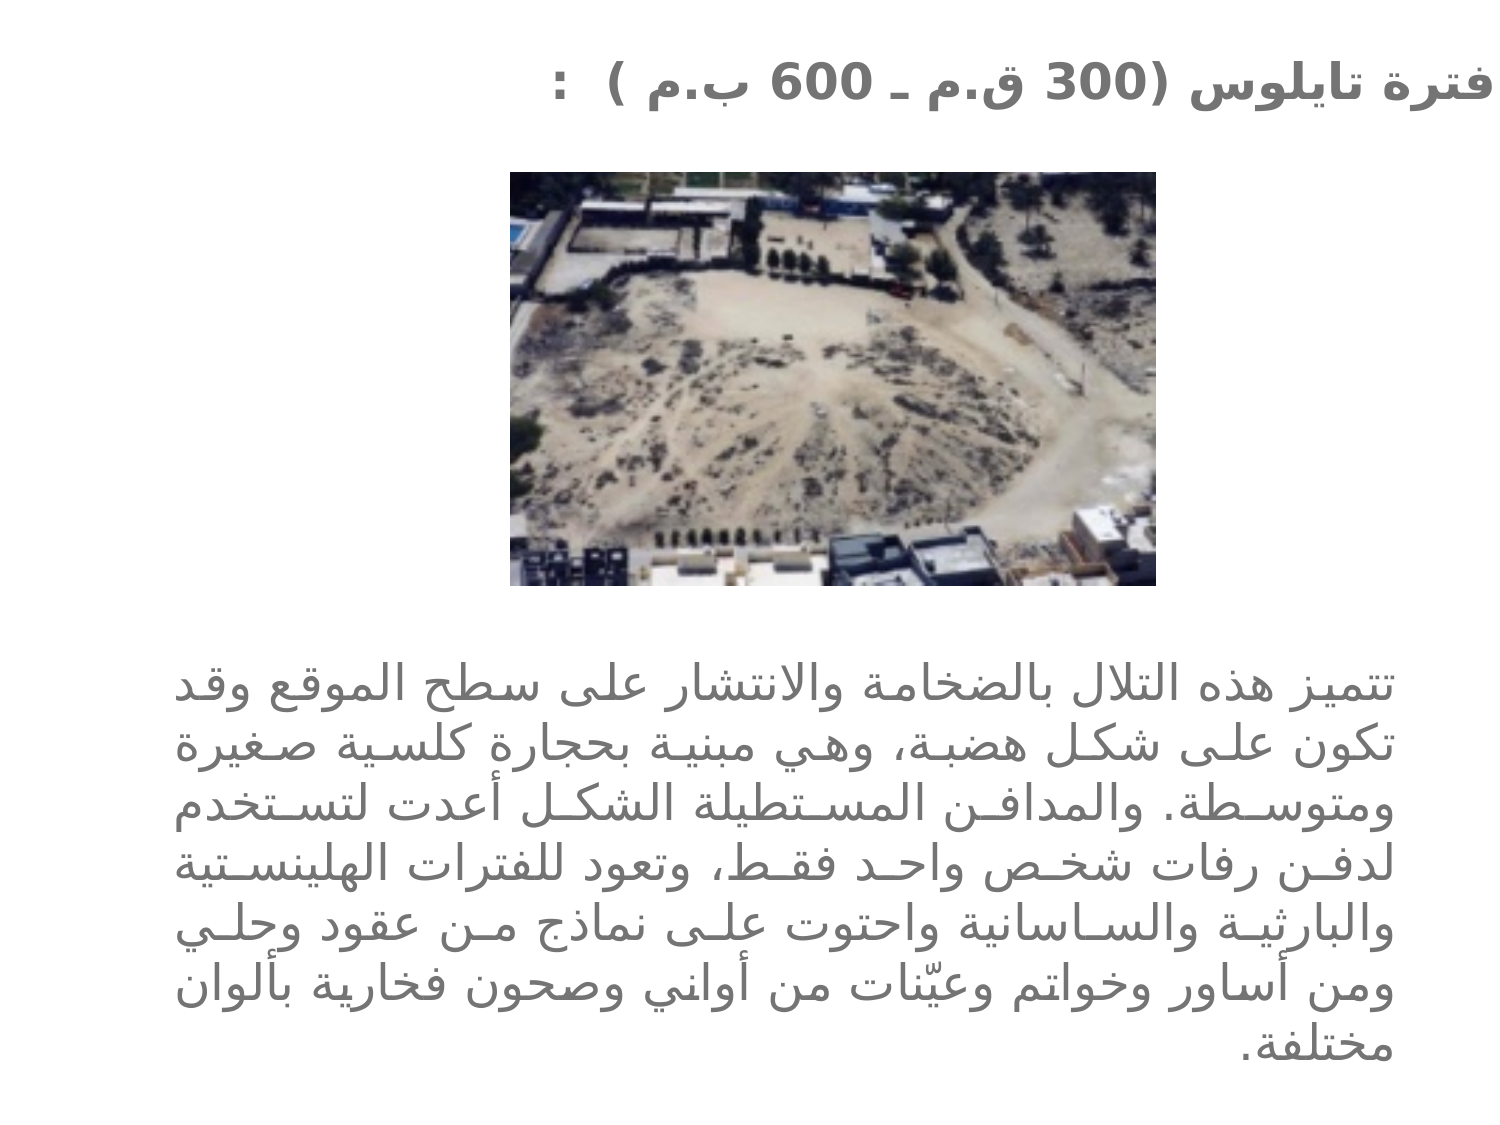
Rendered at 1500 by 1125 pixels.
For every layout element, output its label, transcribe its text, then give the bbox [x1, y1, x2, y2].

picture [509, 172, 1156, 587]
text_box تتميز هذه التلال بالضخامة والانتشار على سطح الموقع وقد تكون على شكل هضبة، وهي مبنية بحجارة كلسية صغيرة ومتوسطة. والمدافن المستطيلة الشكل أعدت لتستخدم لدفن رفات شخص واحد فقط، وتعود للفترات الهلينستية والبارثية والساسانية واحتوت على نماذج من عقود وحلي ومن أساور وخواتم وعيّنات من أواني وصحون فخارية بألوان مختلفة. [159, 643, 1412, 1079]
text_box 4ـ تلال فترة تايلوس (300 ق.م ـ 600 ب.م ) : [536, 42, 1500, 118]
